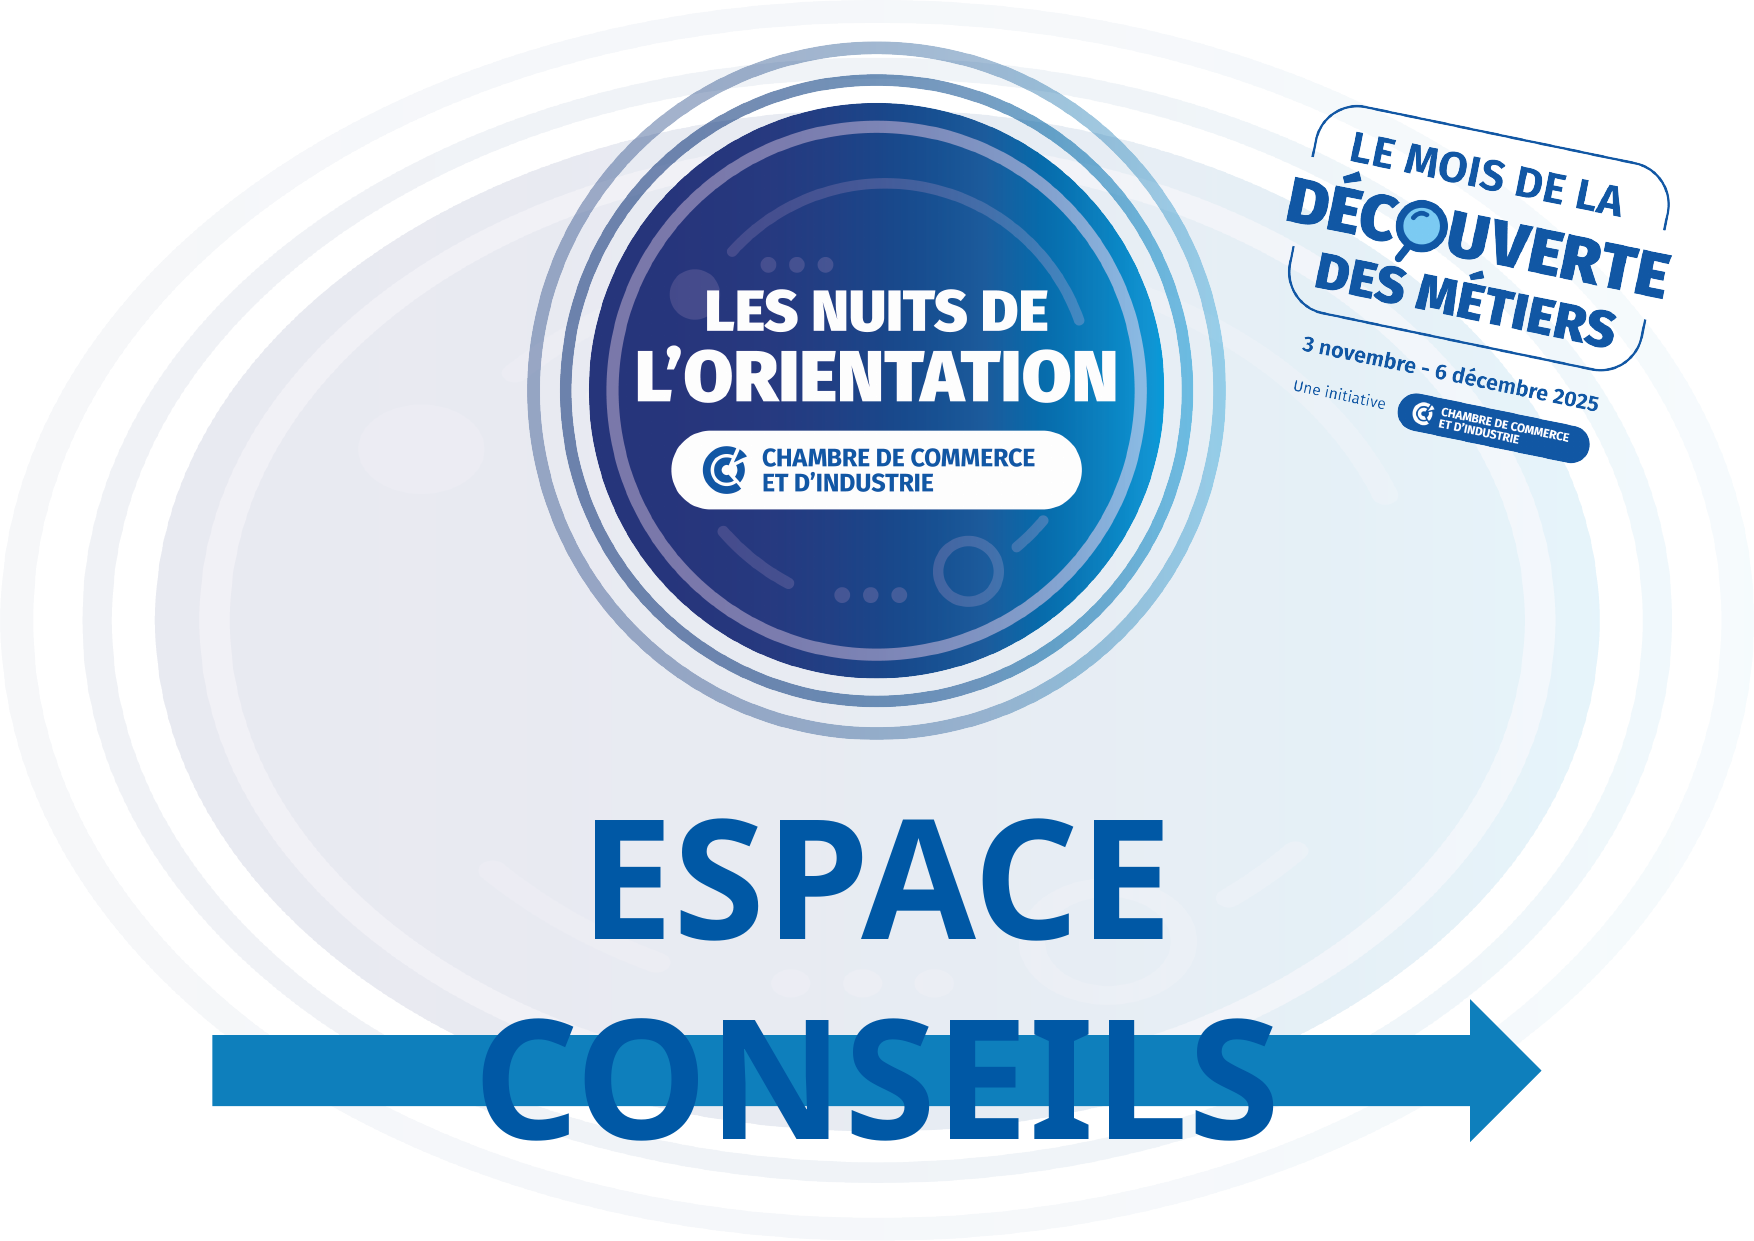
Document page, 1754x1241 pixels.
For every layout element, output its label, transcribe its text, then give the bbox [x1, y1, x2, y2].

text_box ESPACE CONSEILS [168, 765, 1586, 1181]
picture [1250, 95, 1688, 474]
picture [527, 41, 1227, 740]
